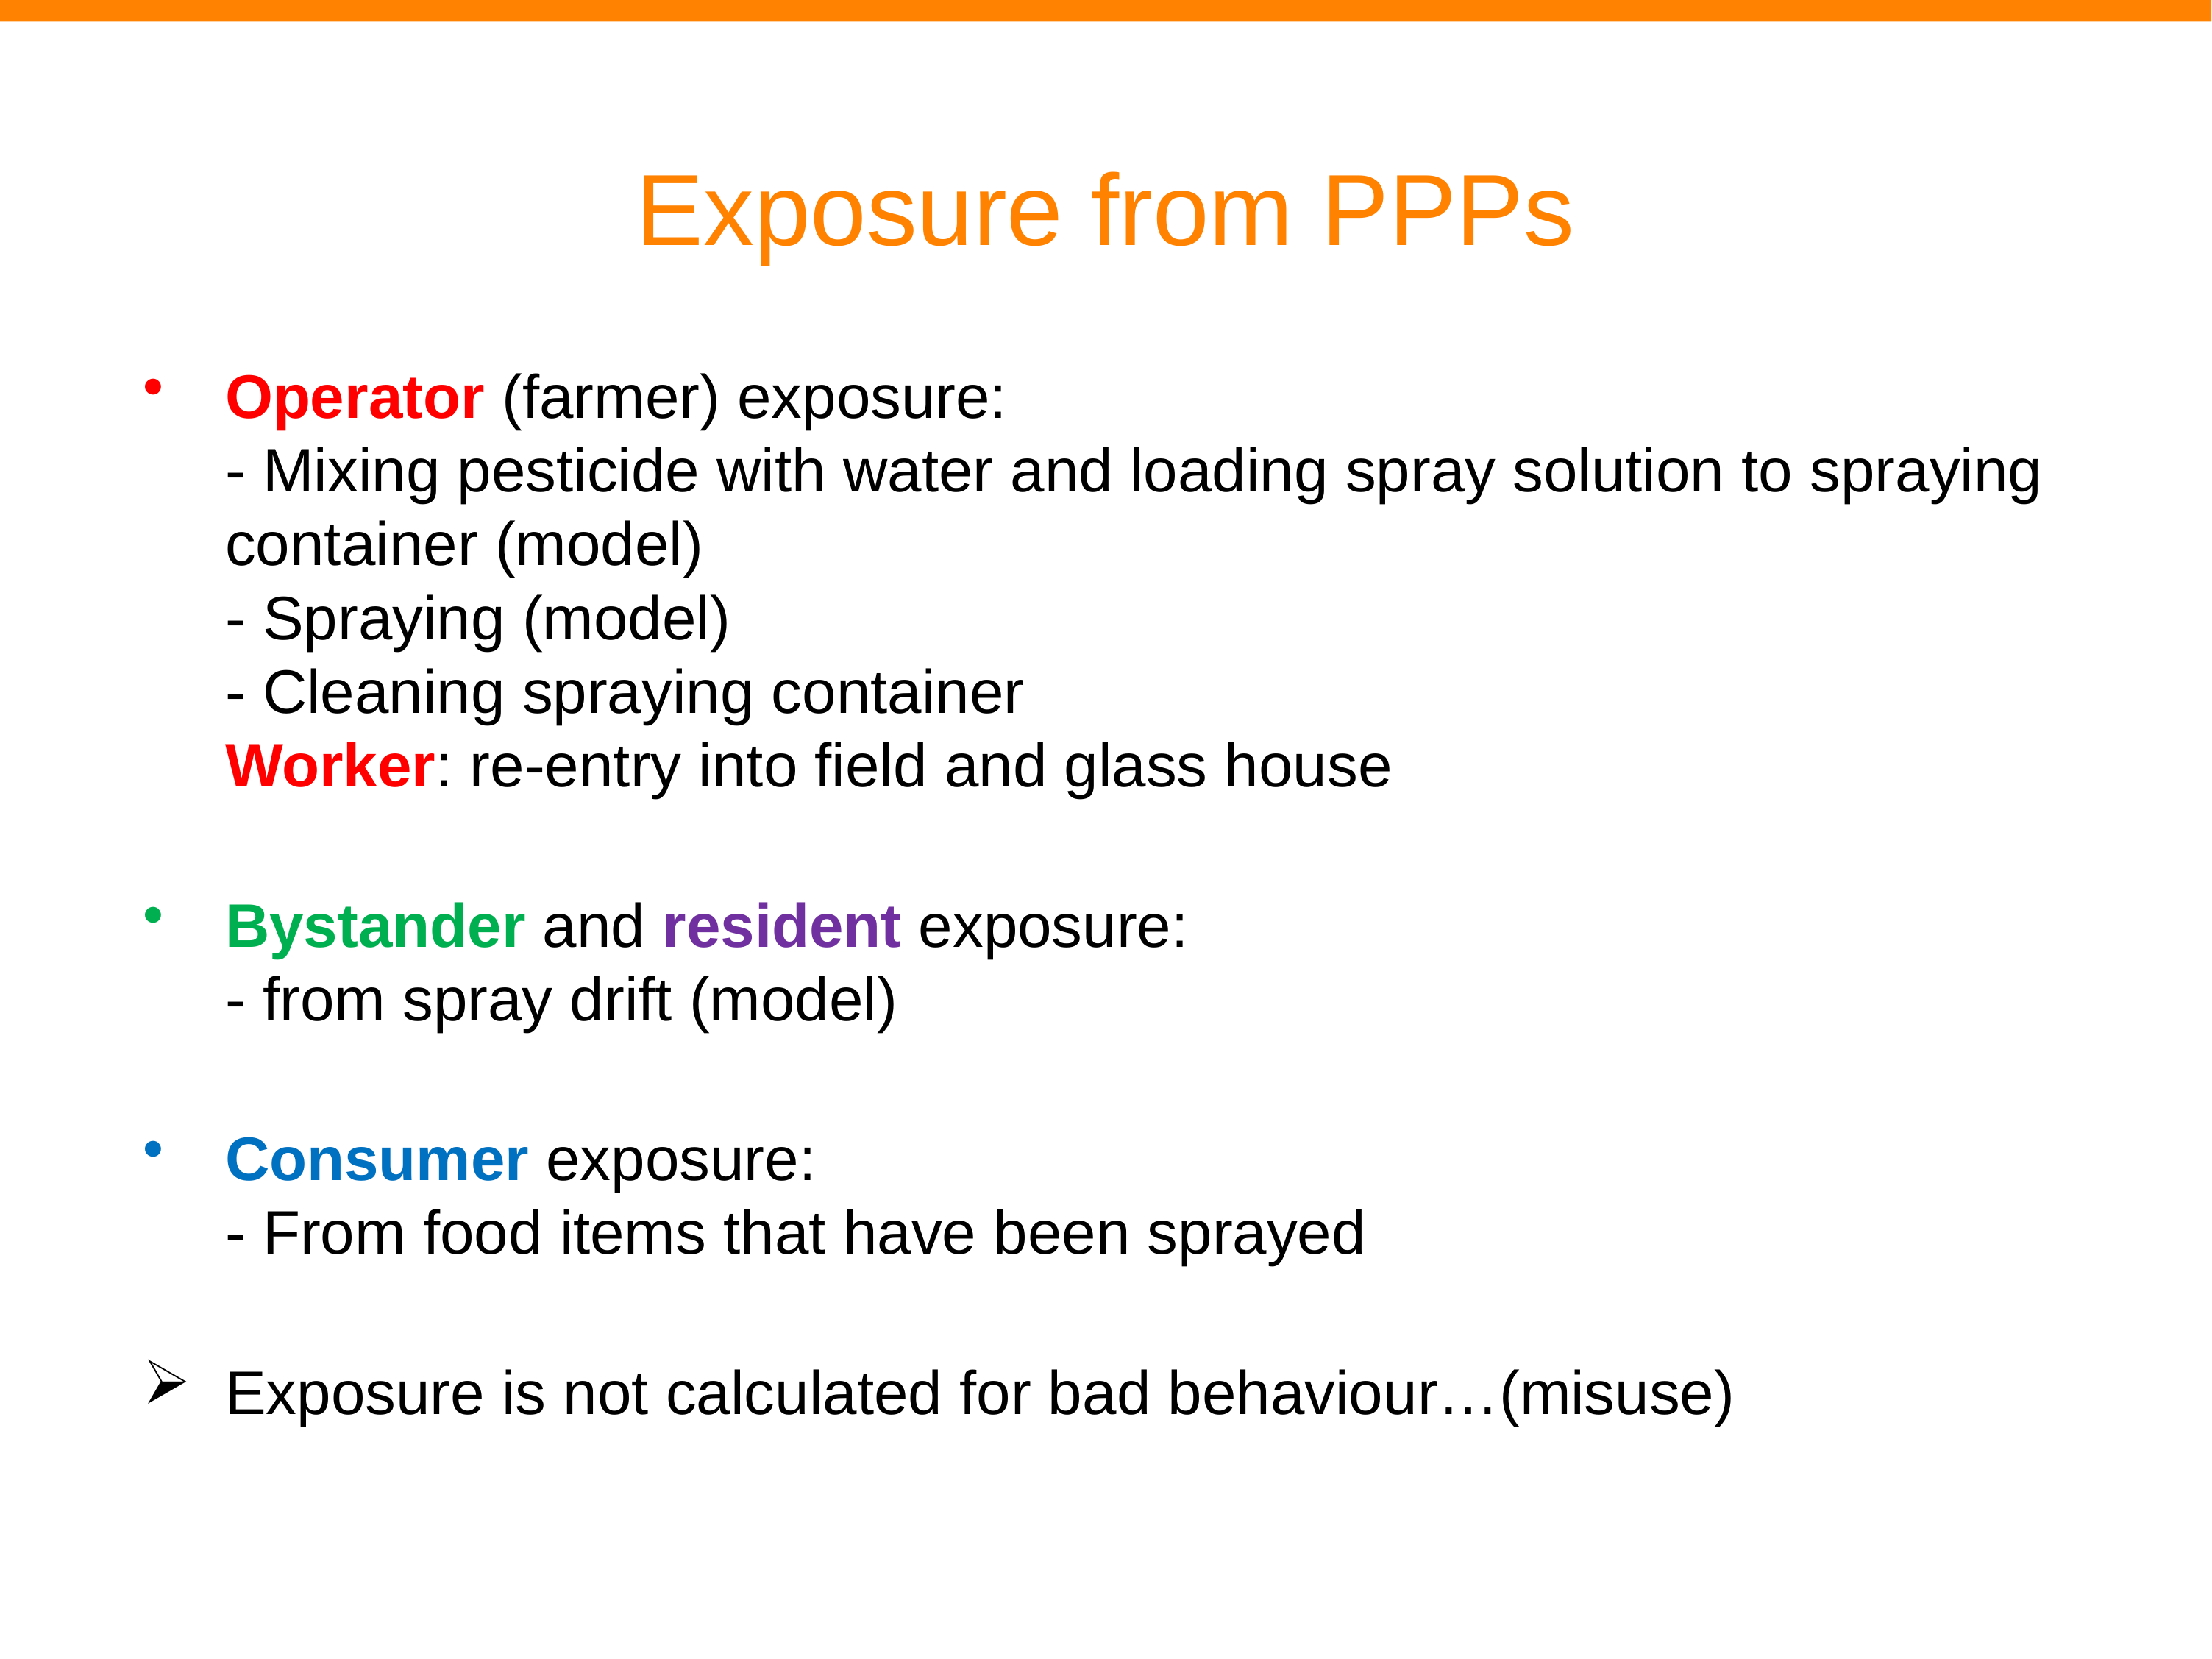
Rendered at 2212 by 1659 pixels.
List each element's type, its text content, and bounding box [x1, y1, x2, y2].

title Exposure from PPPs [110, 66, 2101, 344]
list Operator (farmer) exposure: - Mixing pesticide with water and loading spray solution to spraying container (model) - Spraying (model) - Cleaning spraying container Worker: re-entry into field and glass house Bystander and resident exposure: - from spray drift (model) Consumer exposure: - From food items that have been sprayed Exposure is not calculated for bad behaviour…(misuse) [121, 345, 2111, 1440]
